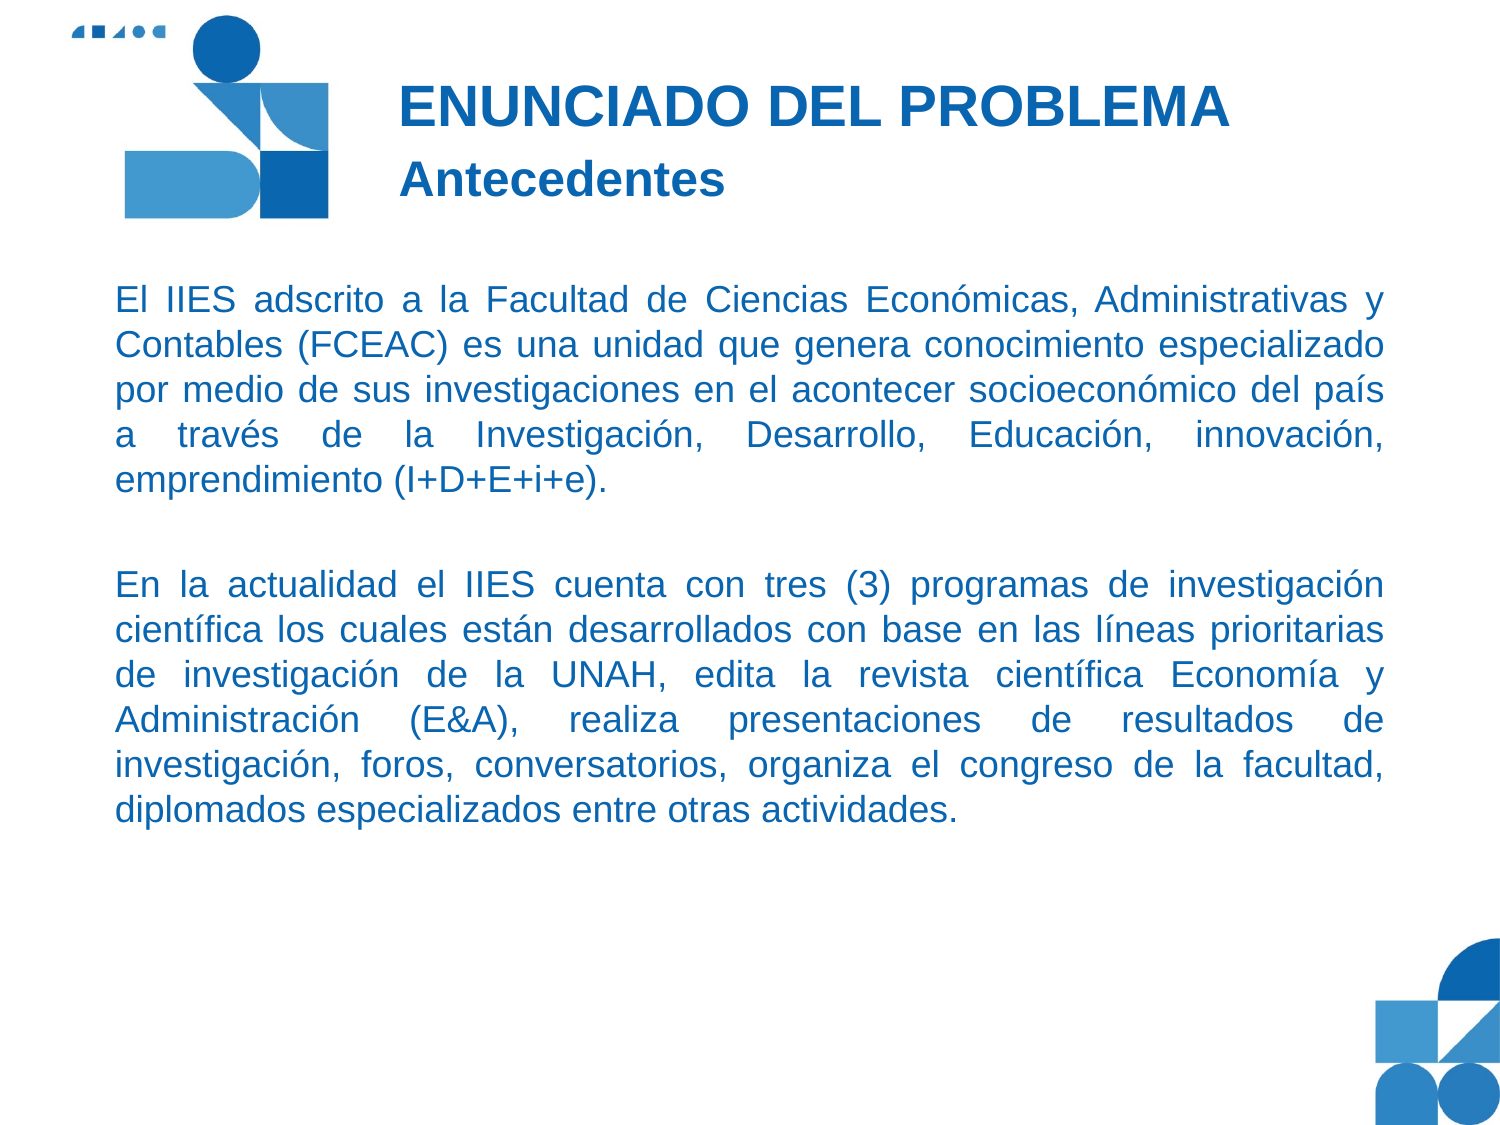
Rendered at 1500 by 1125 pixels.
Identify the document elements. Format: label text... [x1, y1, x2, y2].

picture [0, 0, 1500, 1125]
list El IIES adscrito a la Facultad de Ciencias Económicas, Administrativas y Contables (FCEAC) es una unidad que genera conocimiento especializado por medio de sus investigaciones en el acontecer socioeconómico del país a través de la Investigación, Desarrollo, Educación, innovación, emprendimiento (I+D+E+i+e). En la actualidad el IIES cuenta con tres (3) programas de investigación científica los cuales están desarrollados con base en las líneas prioritarias de investigación de la UNAH, edita la revista científica Economía y Administración (E&A), realiza presentaciones de resultados de investigación, foros, conversatorios, organiza el congreso de la facultad, diplomados especializados entre otras actividades. [100, 267, 1400, 980]
title ENUNCIADO DEL PROBLEMA Antecedentes [383, 61, 1436, 232]
